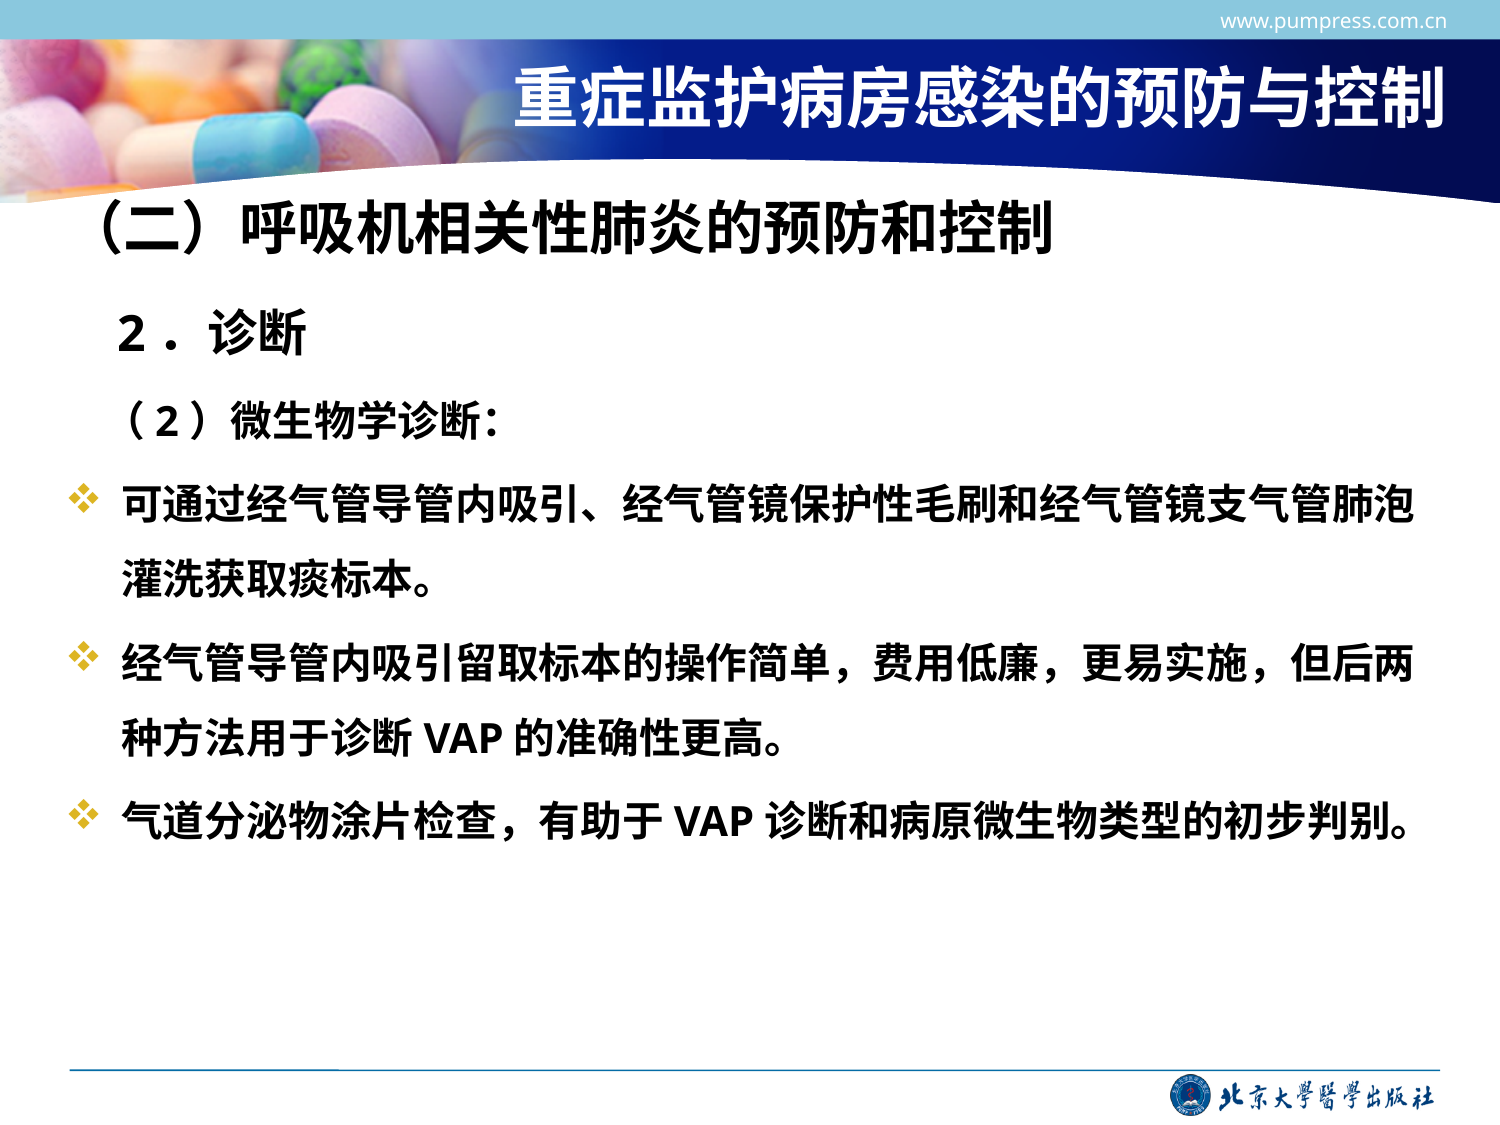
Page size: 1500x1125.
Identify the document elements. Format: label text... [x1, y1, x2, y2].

slide_number www.pumpress.com.cn [1024, 0, 1463, 38]
picture [1170, 1074, 1436, 1118]
title 重症监护病房感染的预防与控制 [137, 50, 1463, 143]
picture [0, 40, 1500, 203]
list （二）呼吸机相关性肺炎的预防和控制 2．诊断 （2）微生物学诊断： 可通过经气管导管内吸引、经气管镜保护性毛刷和经气管镜支气管肺泡灌洗获取痰标本。 经气管导管内吸引留取标本的操作简单，费用低廉，更易实施，但后两种方法用于诊断VAP的准确性更高。 气道分泌物涂片检查，有助于VAP诊断和病原微生物类型的初步判别。 [50, 149, 1463, 950]
